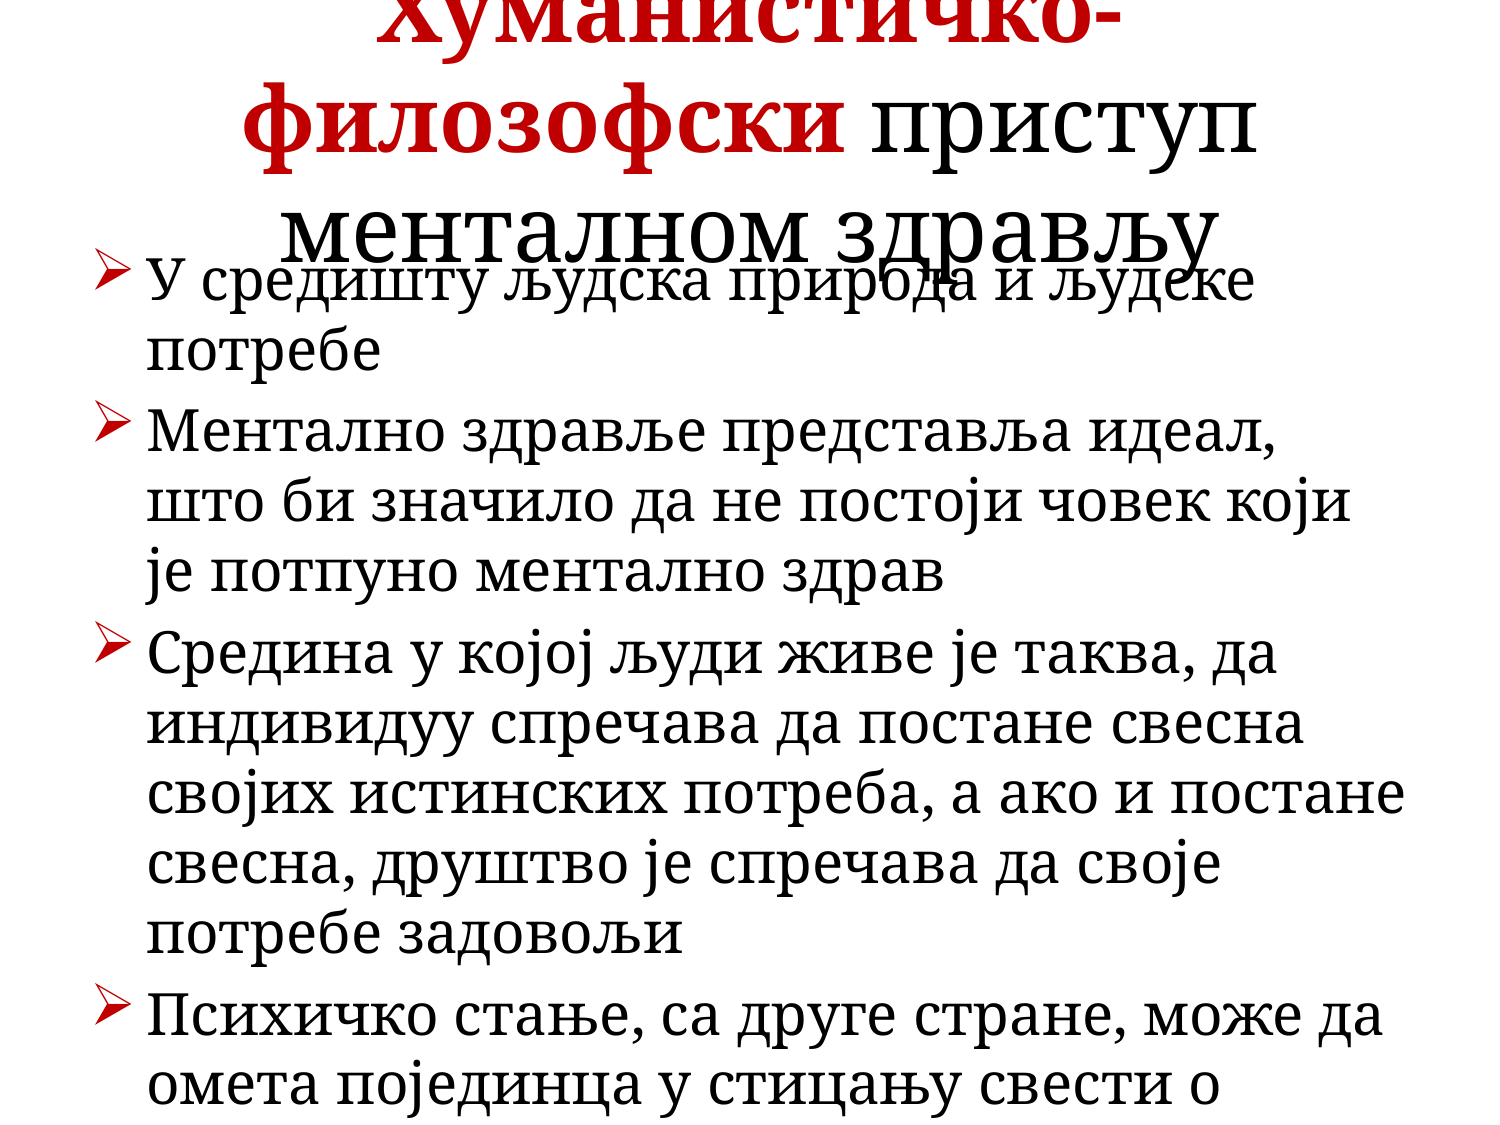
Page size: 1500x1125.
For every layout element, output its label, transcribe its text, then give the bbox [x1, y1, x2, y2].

title Хуманистичко-филозофски приступ менталном здрављу [74, 44, 1426, 188]
list У средишту људска природа и људске потребе Ментално здравље представља идеал, што би значило да не постоји човек који је потпуно ментално здрав Средина у којој људи живе је таква, да индивидуу спречава да постане свесна својих истинских потреба, а ако и постане свесна, друштво је спречава да своје потребе задовољи Психичко стање, са друге стране, може да омета појединца у стицању свести о људским потребама и њиховом задовољавању [74, 234, 1426, 1006]
